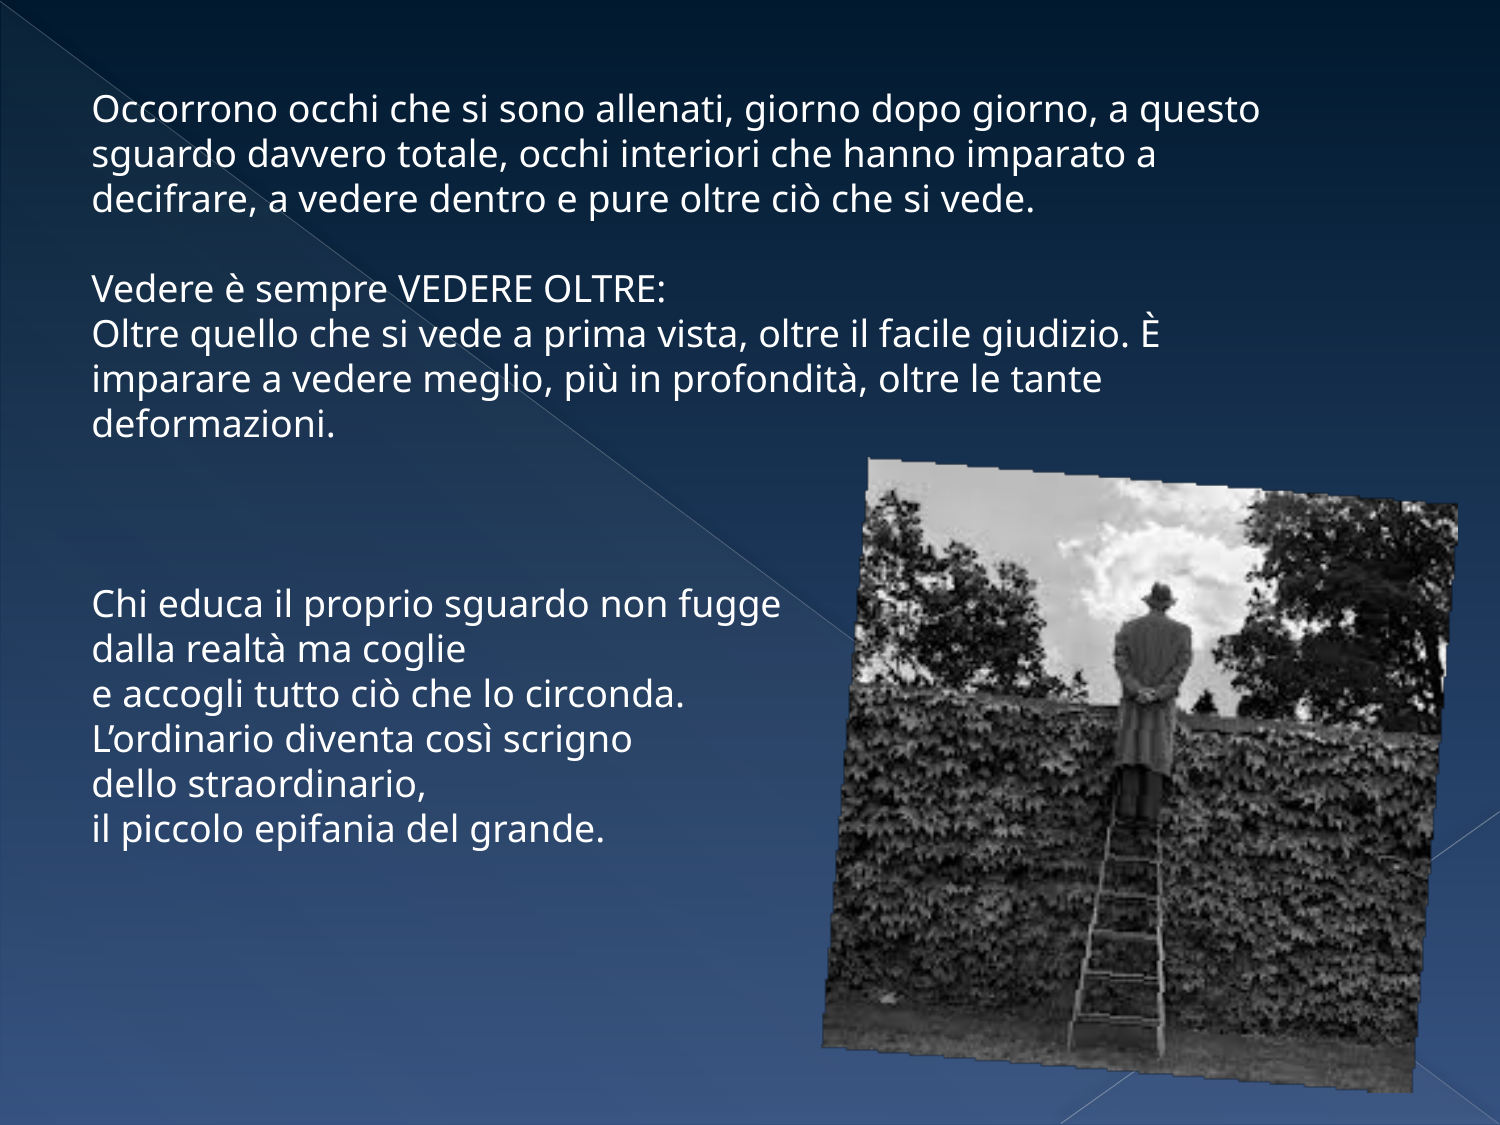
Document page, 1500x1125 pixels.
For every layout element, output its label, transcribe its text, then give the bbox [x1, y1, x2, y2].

text_box Occorrono occhi che si sono allenati, giorno dopo giorno, a questo sguardo davvero totale, occhi interiori che hanno imparato a decifrare, a vedere dentro e pure oltre ciò che si vede. Vedere è sempre VEDERE OLTRE: Oltre quello che si vede a prima vista, oltre il facile giudizio. È imparare a vedere meglio, più in profondità, oltre le tante deformazioni. Chi educa il proprio sguardo non fugge dalla realtà ma coglie e accogli tutto ciò che lo circonda. L’ordinario diventa così scrigno dello straordinario, il piccolo epifania del grande. [76, 78, 1294, 858]
picture [821, 459, 1458, 1093]
